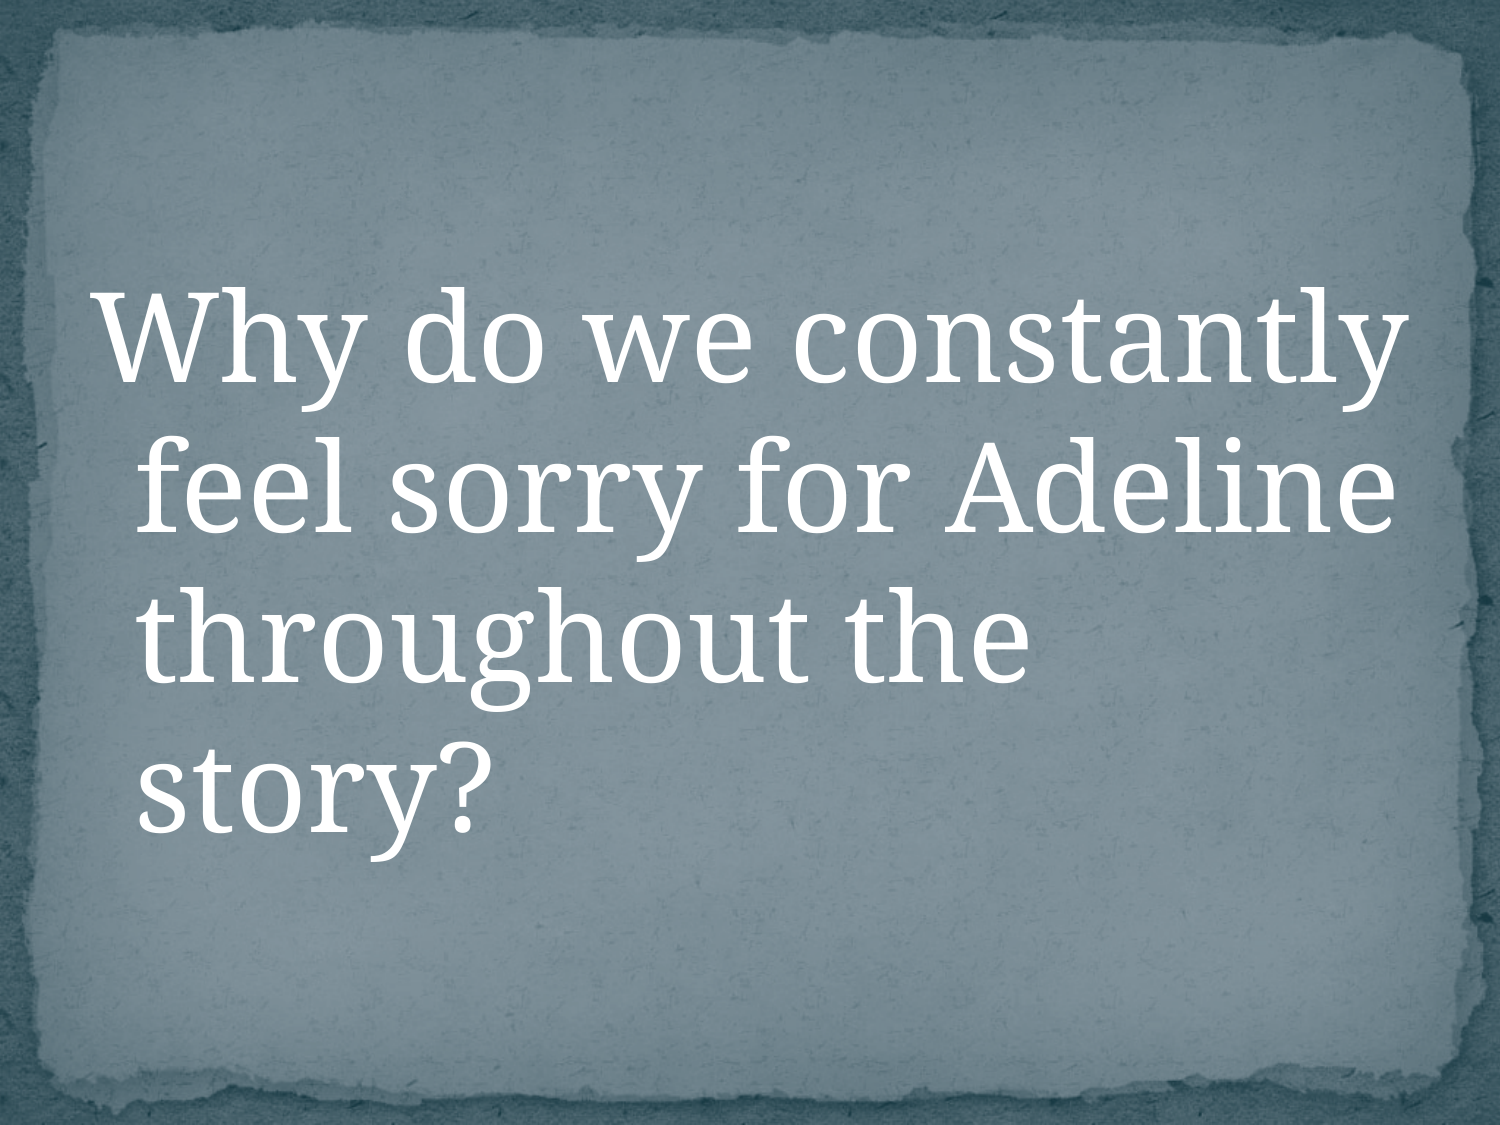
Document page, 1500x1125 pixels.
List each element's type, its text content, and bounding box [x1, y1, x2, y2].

list Why do we constantly feel sorry for Adeline throughout the story? [75, 249, 1425, 1000]
